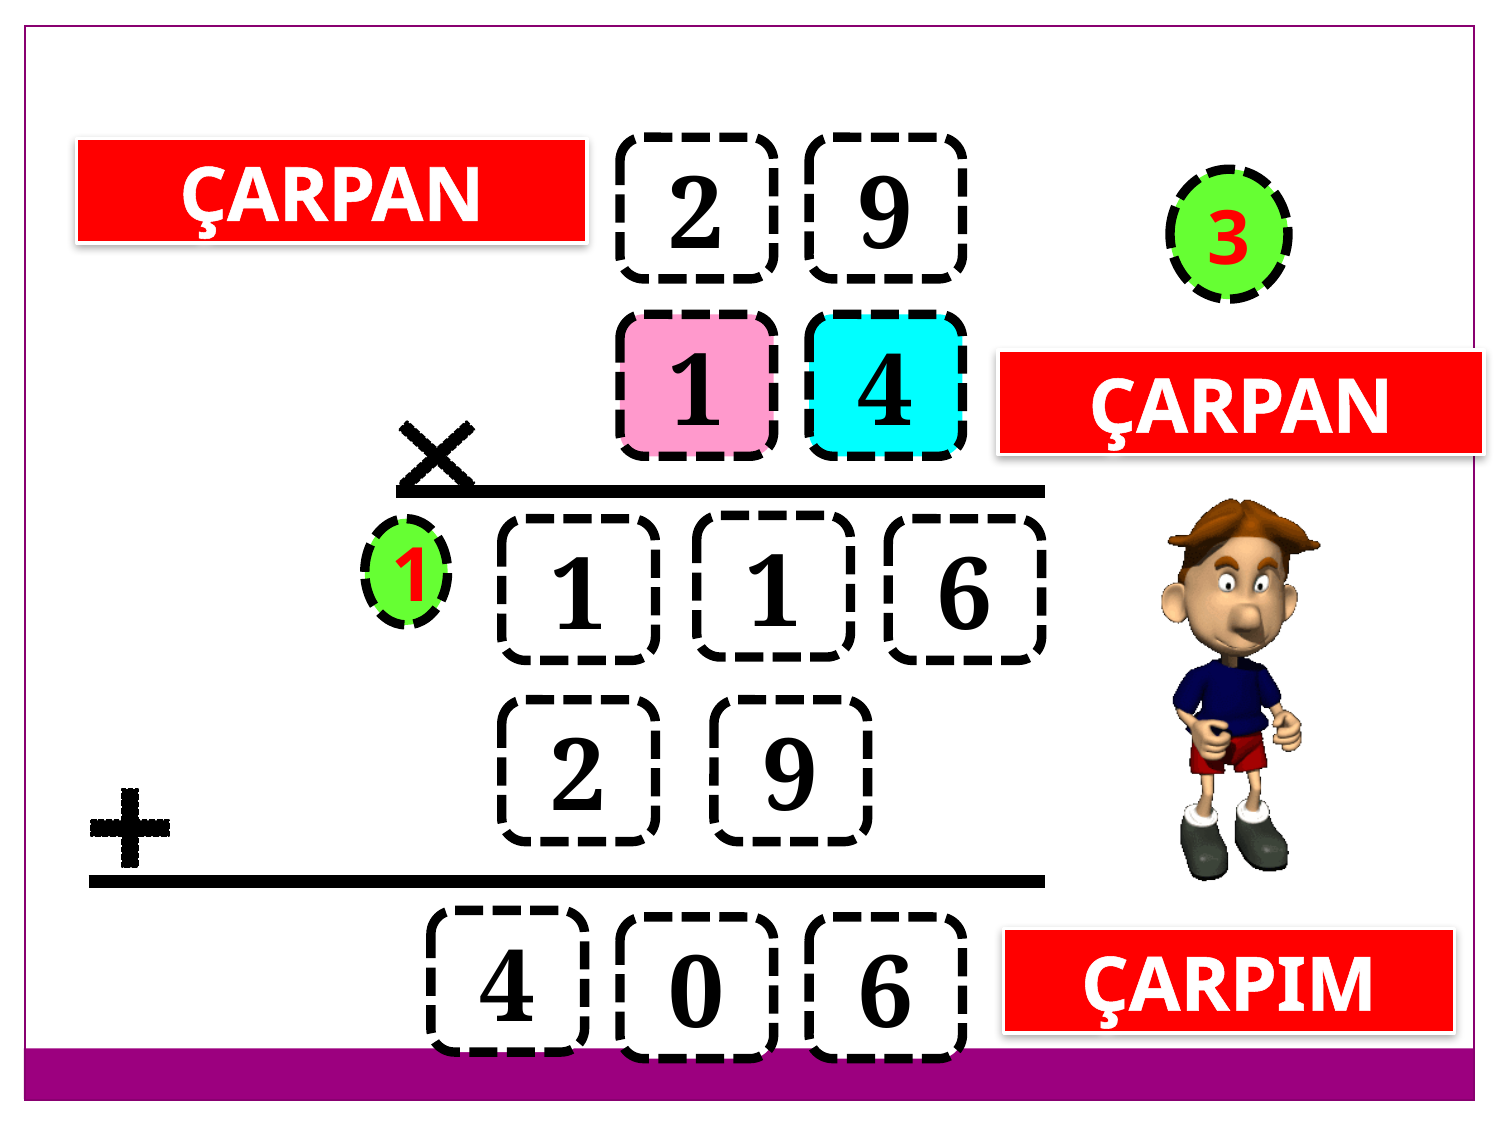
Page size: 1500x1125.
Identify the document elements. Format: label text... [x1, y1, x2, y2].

text_box 6 [808, 915, 964, 1060]
text_box 2 [619, 136, 775, 280]
text_box 1 [695, 514, 852, 658]
text_box 1 [363, 517, 449, 626]
text_box 1 [619, 313, 775, 458]
text_box [90, 788, 170, 868]
text_box 9 [808, 136, 964, 280]
text_box 3 [1169, 168, 1289, 301]
text_box ÇARPAN [75, 137, 589, 245]
text_box 1 [500, 517, 657, 662]
text_box [398, 420, 476, 489]
text_box 0 [619, 915, 775, 1060]
text_box ÇARPAN [996, 348, 1486, 456]
text_box 6 [887, 517, 1005, 662]
text_box 9 [712, 698, 869, 843]
text_box 4 [429, 909, 586, 1054]
text_box 2 [500, 698, 657, 843]
text_box ÇARPIM [1002, 927, 1456, 1035]
text_box 4 [808, 313, 964, 458]
picture [1012, 473, 1455, 901]
